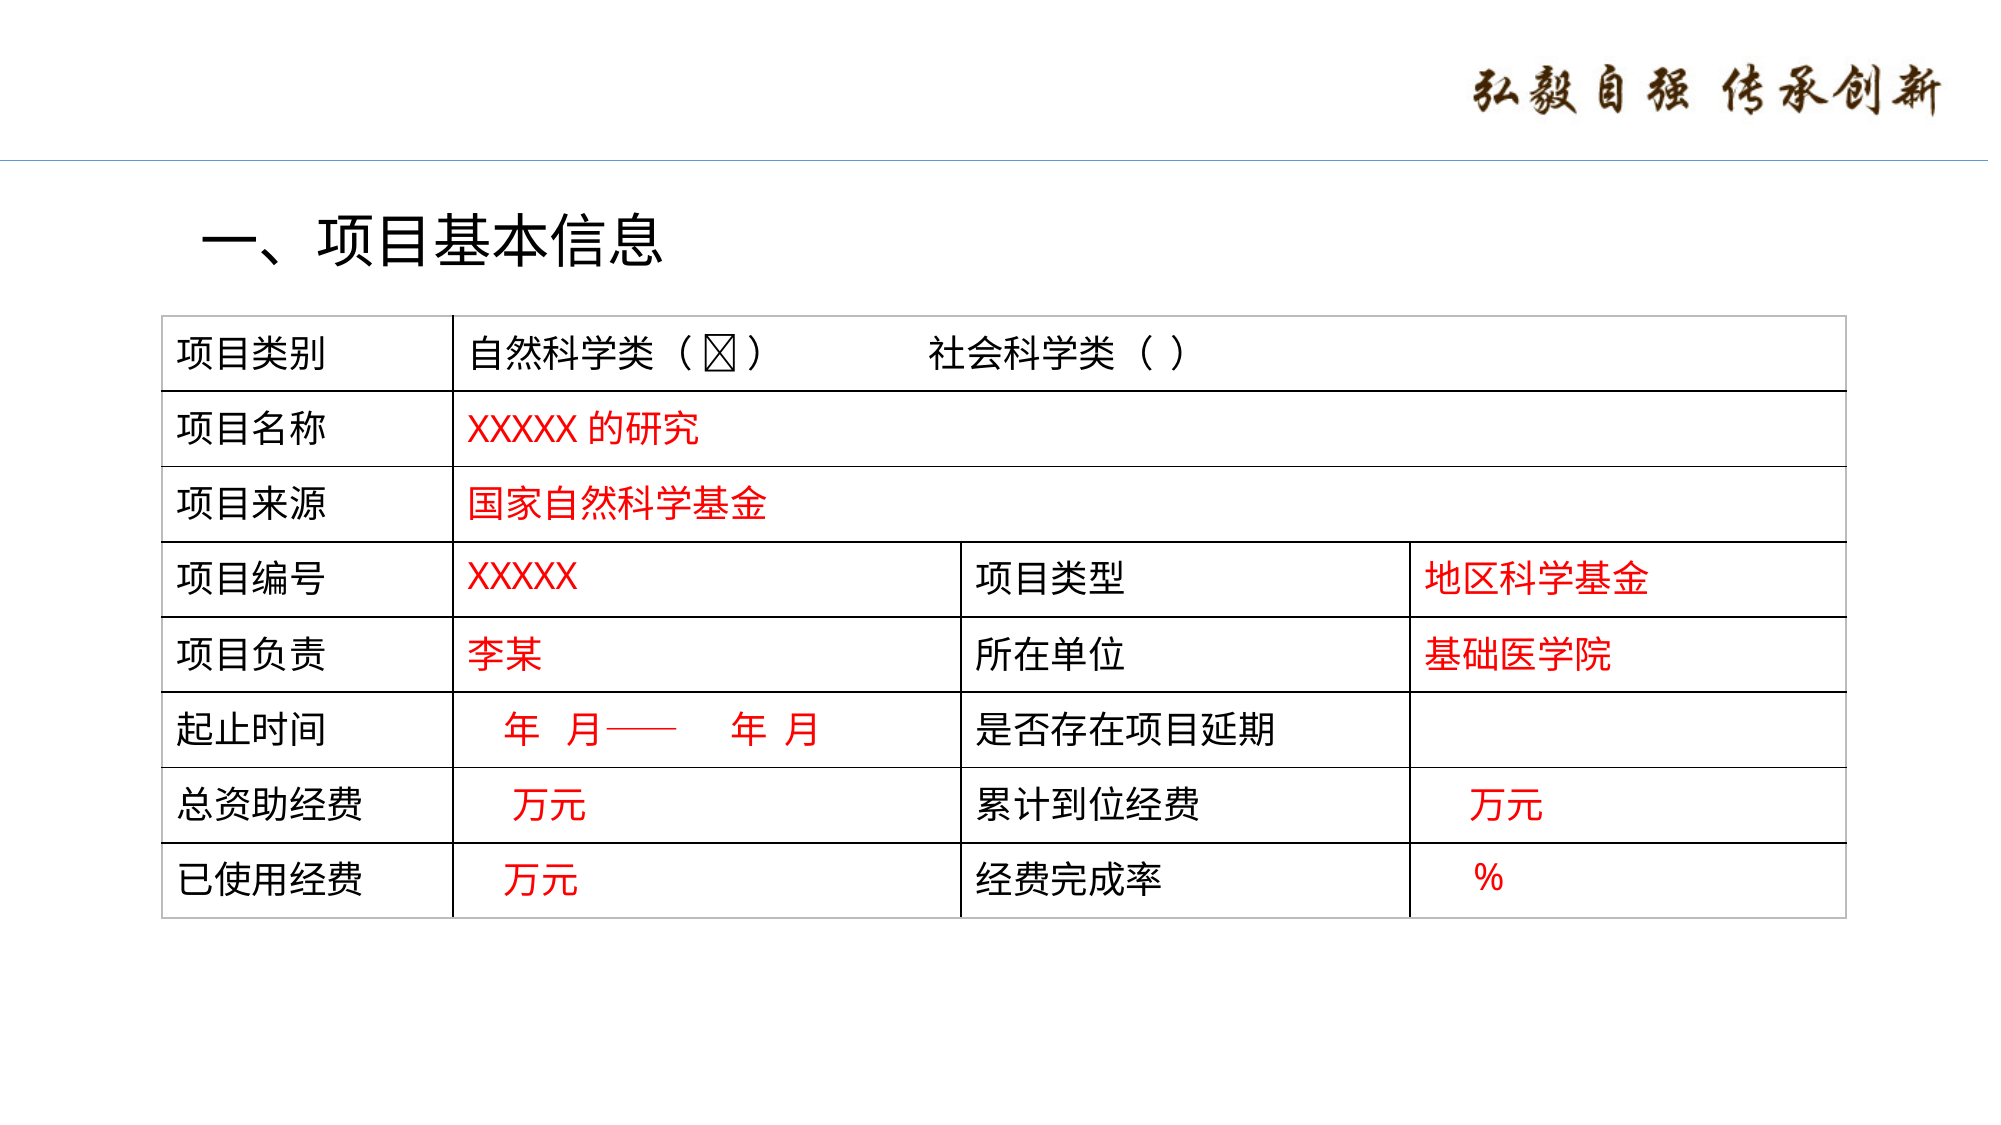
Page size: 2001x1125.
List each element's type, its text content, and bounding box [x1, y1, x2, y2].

picture [1443, 24, 1988, 160]
table_cell 万元 [454, 768, 960, 842]
table_cell 基础医学院 [1411, 618, 1845, 691]
table_cell 国家自然科学基金 [454, 467, 1845, 541]
table_cell 是否存在项目延期 [962, 693, 1409, 767]
table_cell 项目编号 [163, 543, 452, 616]
table_cell 李某 [454, 618, 960, 691]
table_cell XXXXX [454, 543, 960, 616]
table_cell % [1411, 844, 1845, 917]
text_box 一、项目基本信息 [185, 196, 1426, 282]
table_cell 所在单位 [962, 618, 1409, 691]
table_cell 项目名称 [163, 392, 452, 466]
table_cell 项目来源 [163, 467, 452, 541]
table_cell 起止时间 [163, 693, 452, 767]
table_header 自然科学类（  ） 社会科学类（ ） [454, 317, 1845, 390]
table_cell 年 月—— 年 月 [454, 693, 960, 767]
table_cell [1411, 693, 1845, 767]
table_cell 万元 [454, 844, 960, 917]
table_cell 万元 [1411, 768, 1845, 842]
table_cell 项目负责 [163, 618, 452, 691]
table_header 项目类别 [163, 317, 452, 390]
table_cell 地区科学基金 [1411, 543, 1845, 616]
table_cell 累计到位经费 [962, 768, 1409, 842]
table_cell XXXXX的研究 [454, 392, 1845, 466]
table_cell 经费完成率 [962, 844, 1409, 917]
table_cell 总资助经费 [163, 768, 452, 842]
table_cell 已使用经费 [163, 844, 452, 917]
table_cell 项目类型 [962, 543, 1409, 616]
